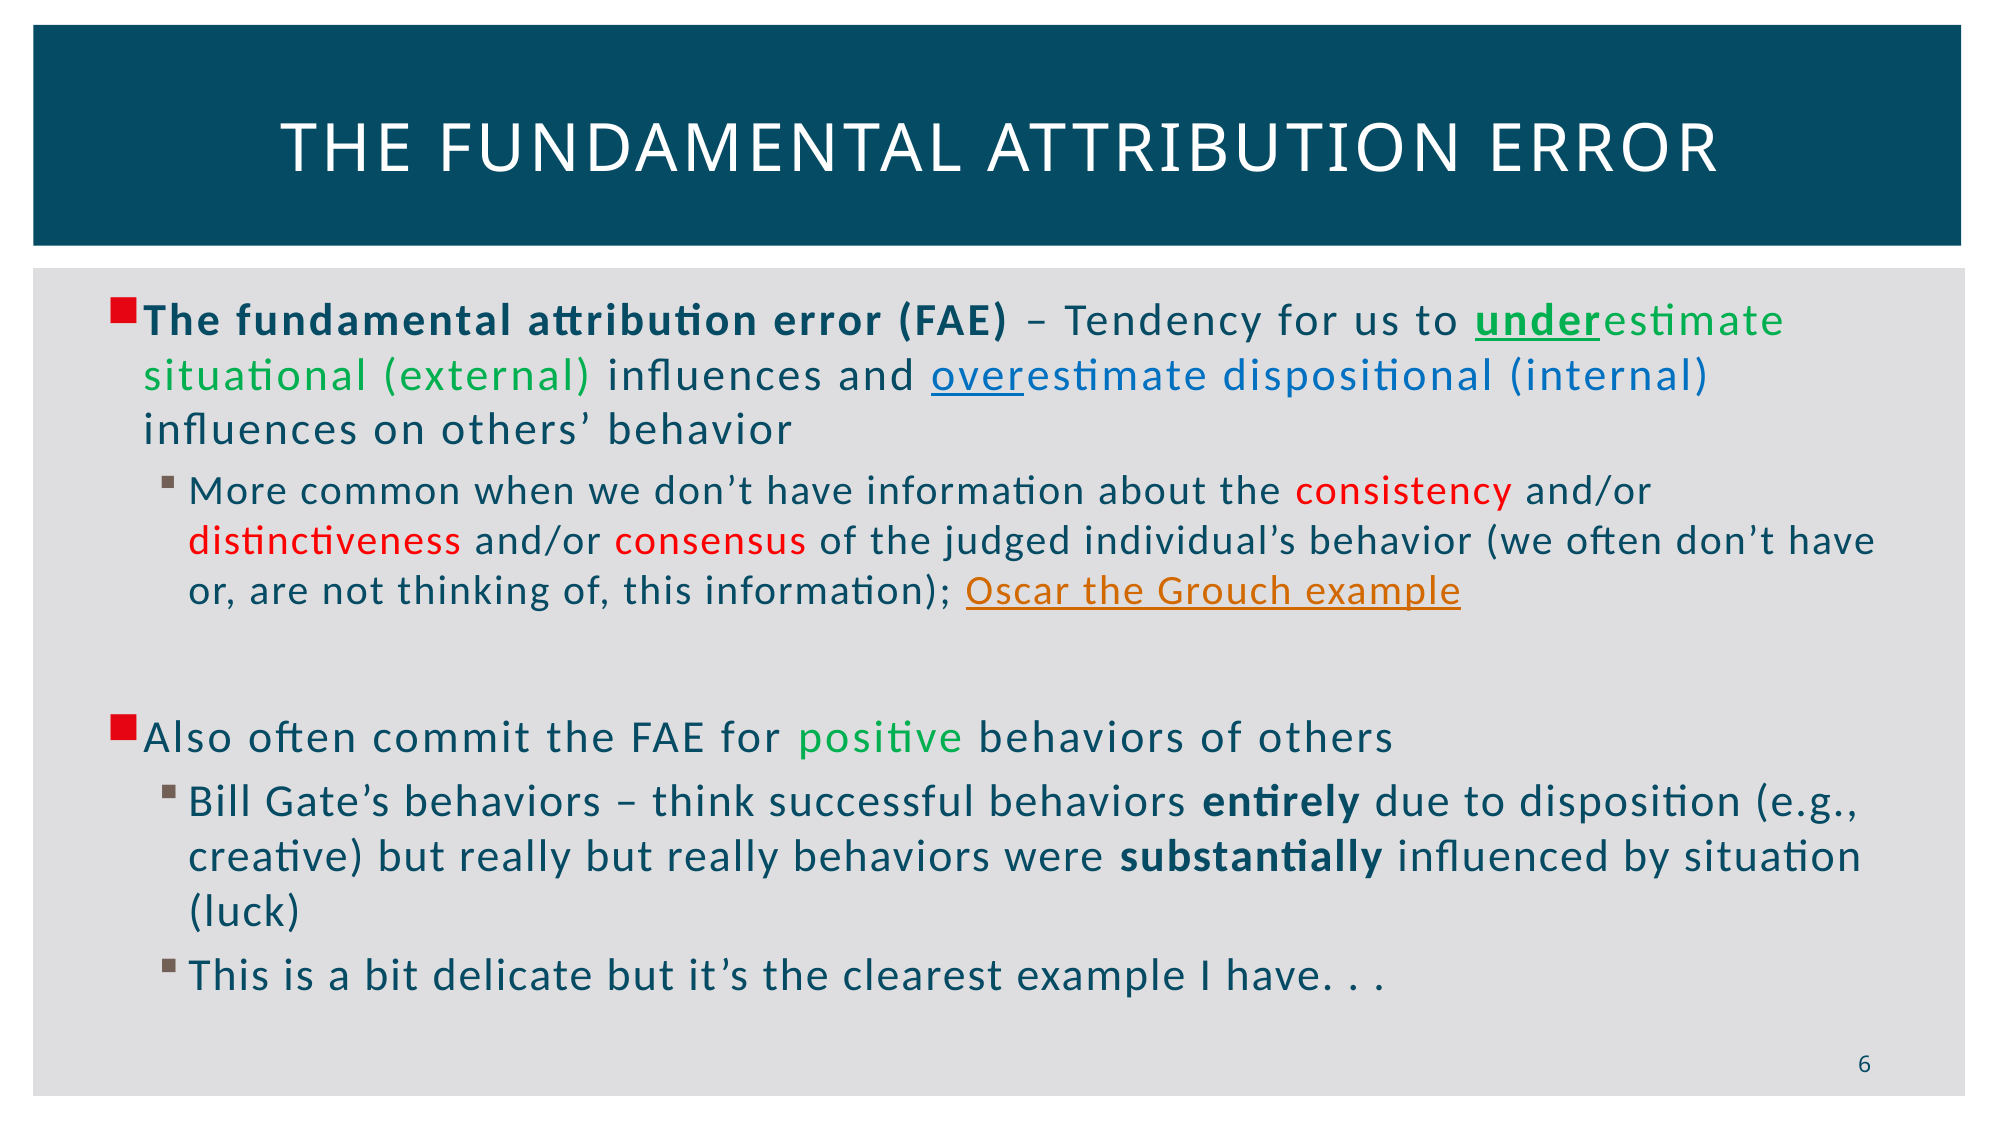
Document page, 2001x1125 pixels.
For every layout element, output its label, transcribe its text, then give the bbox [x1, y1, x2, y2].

title The Fundamental Attribution Error [83, 58, 1917, 232]
slide_number 6 [1800, 1041, 1930, 1089]
list The fundamental attribution error (FAE) – Tendency for us to underestimate situational (external) influences and overestimate dispositional (internal) influences on others’ behavior More common when we don’t have information about the consistency and/or distinctiveness and/or consensus of the judged individual’s behavior (we often don’t have or, are not thinking of, this information); Oscar the Grouch example Also often commit the FAE for positive behaviors of others Bill Gate’s behaviors – think successful behaviors entirely due to disposition (e.g., creative) but really but really behaviors were substantially influenced by situation (luck) This is a bit delicate but it’s the clearest example I have. . . [83, 281, 1917, 1043]
